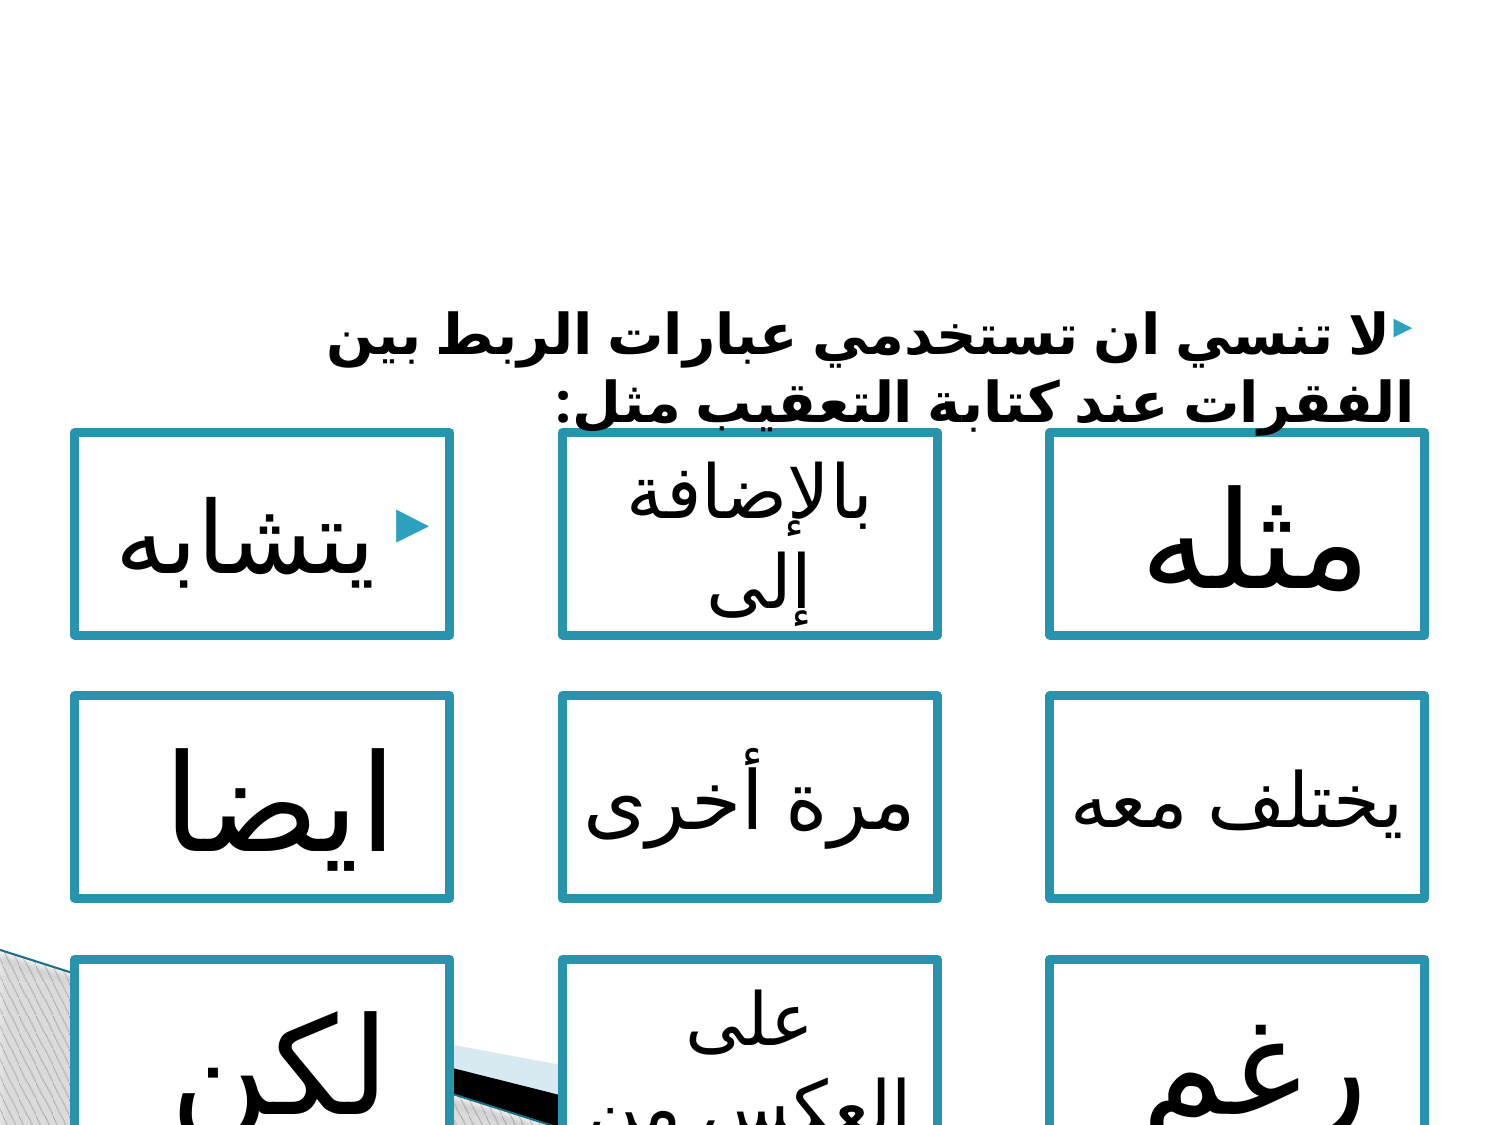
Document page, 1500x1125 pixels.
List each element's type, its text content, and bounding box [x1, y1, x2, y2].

text_box لا تنسي ان تستخدمي عبارات الربط بين الفقرات عند كتابة التعقيب مثل: [80, 291, 1431, 442]
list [74, 432, 1426, 1081]
